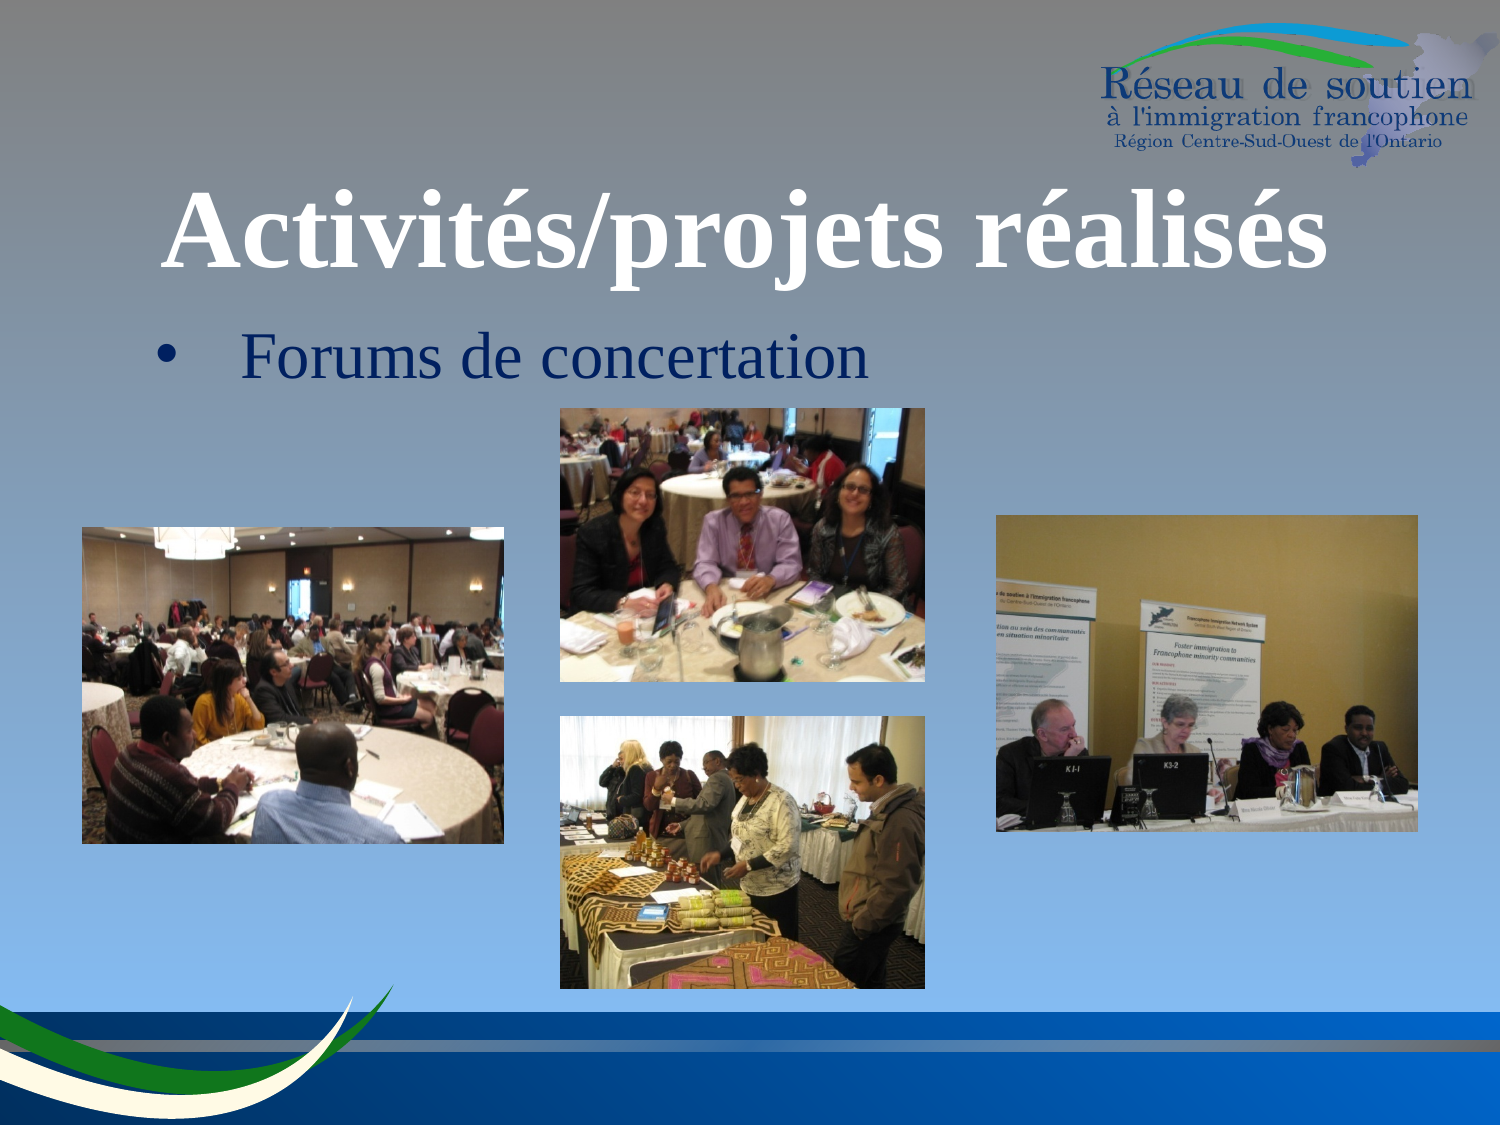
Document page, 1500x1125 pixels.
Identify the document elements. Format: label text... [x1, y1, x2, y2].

picture [995, 515, 1419, 833]
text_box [0, 984, 394, 1125]
picture [81, 527, 505, 844]
title Activités/projets réalisés [70, 128, 1421, 317]
list Forums de concertation [74, 304, 1426, 997]
picture [560, 408, 925, 682]
picture [560, 715, 925, 989]
picture [1101, 23, 1500, 169]
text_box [398, 1012, 1500, 1125]
